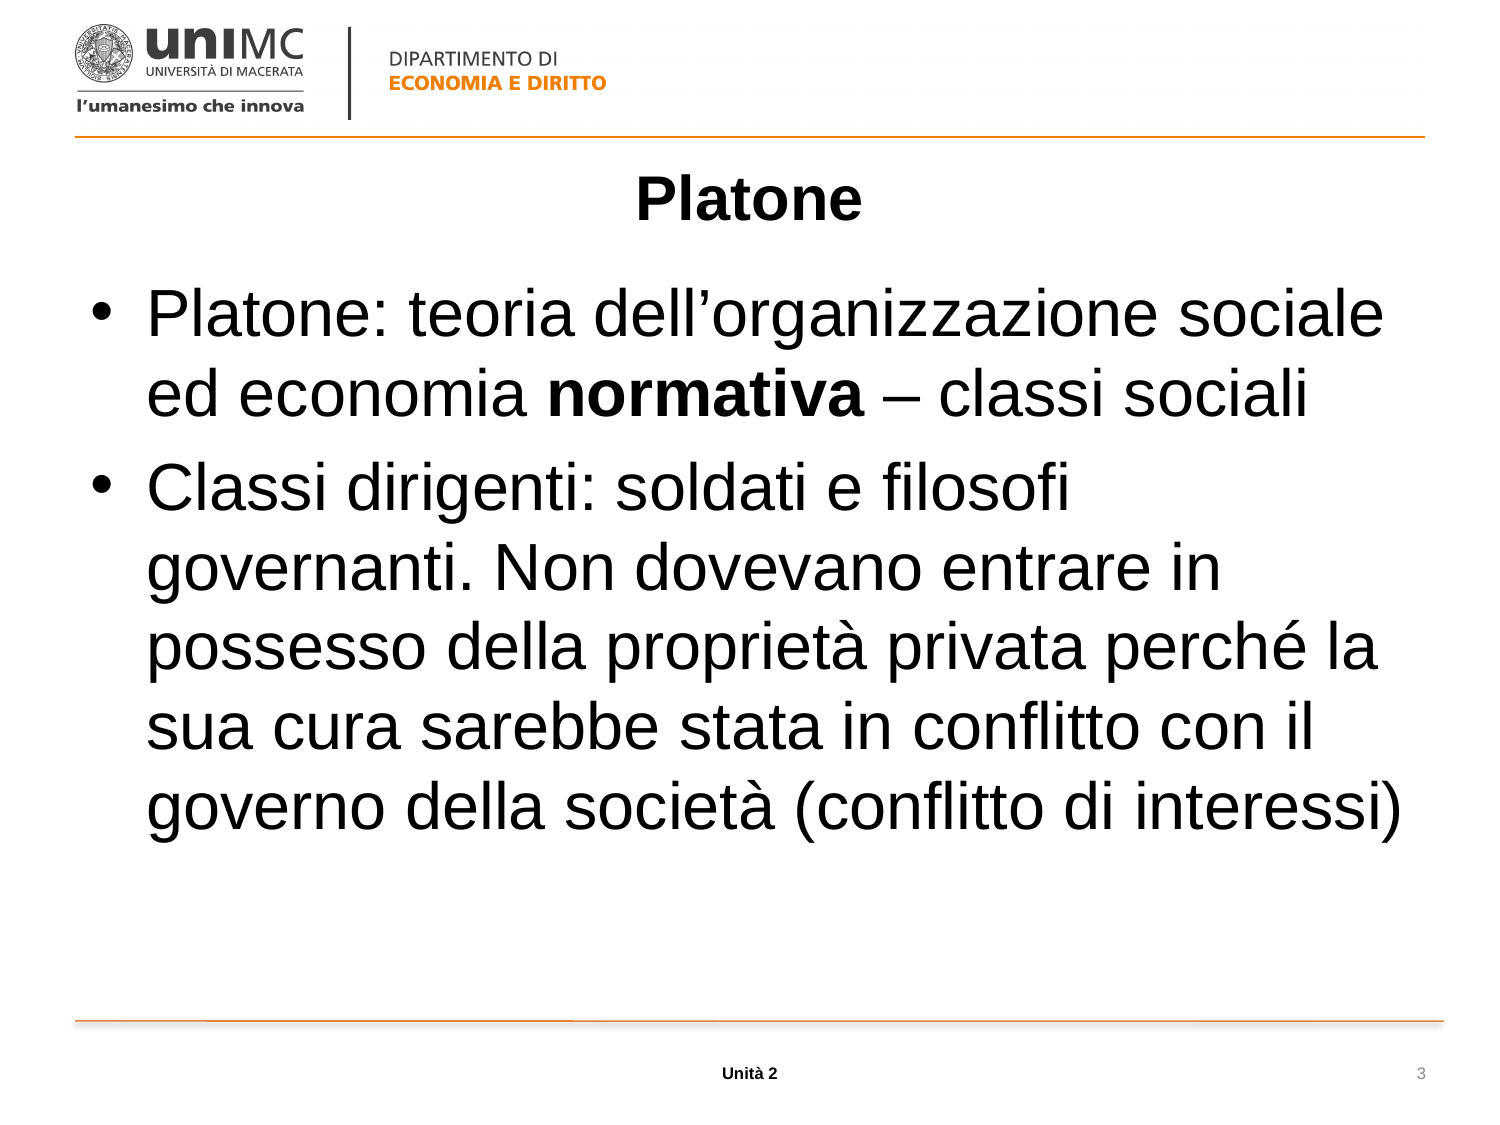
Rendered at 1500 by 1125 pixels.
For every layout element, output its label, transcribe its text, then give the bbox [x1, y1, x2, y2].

picture [75, 24, 1425, 138]
slide_number 3 [1091, 1042, 1442, 1103]
footer Unità 2 [512, 1042, 988, 1103]
list Platone: teoria dell’organizzazione sociale ed economia normativa – classi sociali Classi dirigenti: soldati e filosofi governanti. Non dovevano entrare in possesso della proprietà privata perché la sua cura sarebbe stata in conflitto con il governo della società (conflitto di interessi) [75, 262, 1425, 1005]
title Platone [75, 149, 1425, 241]
